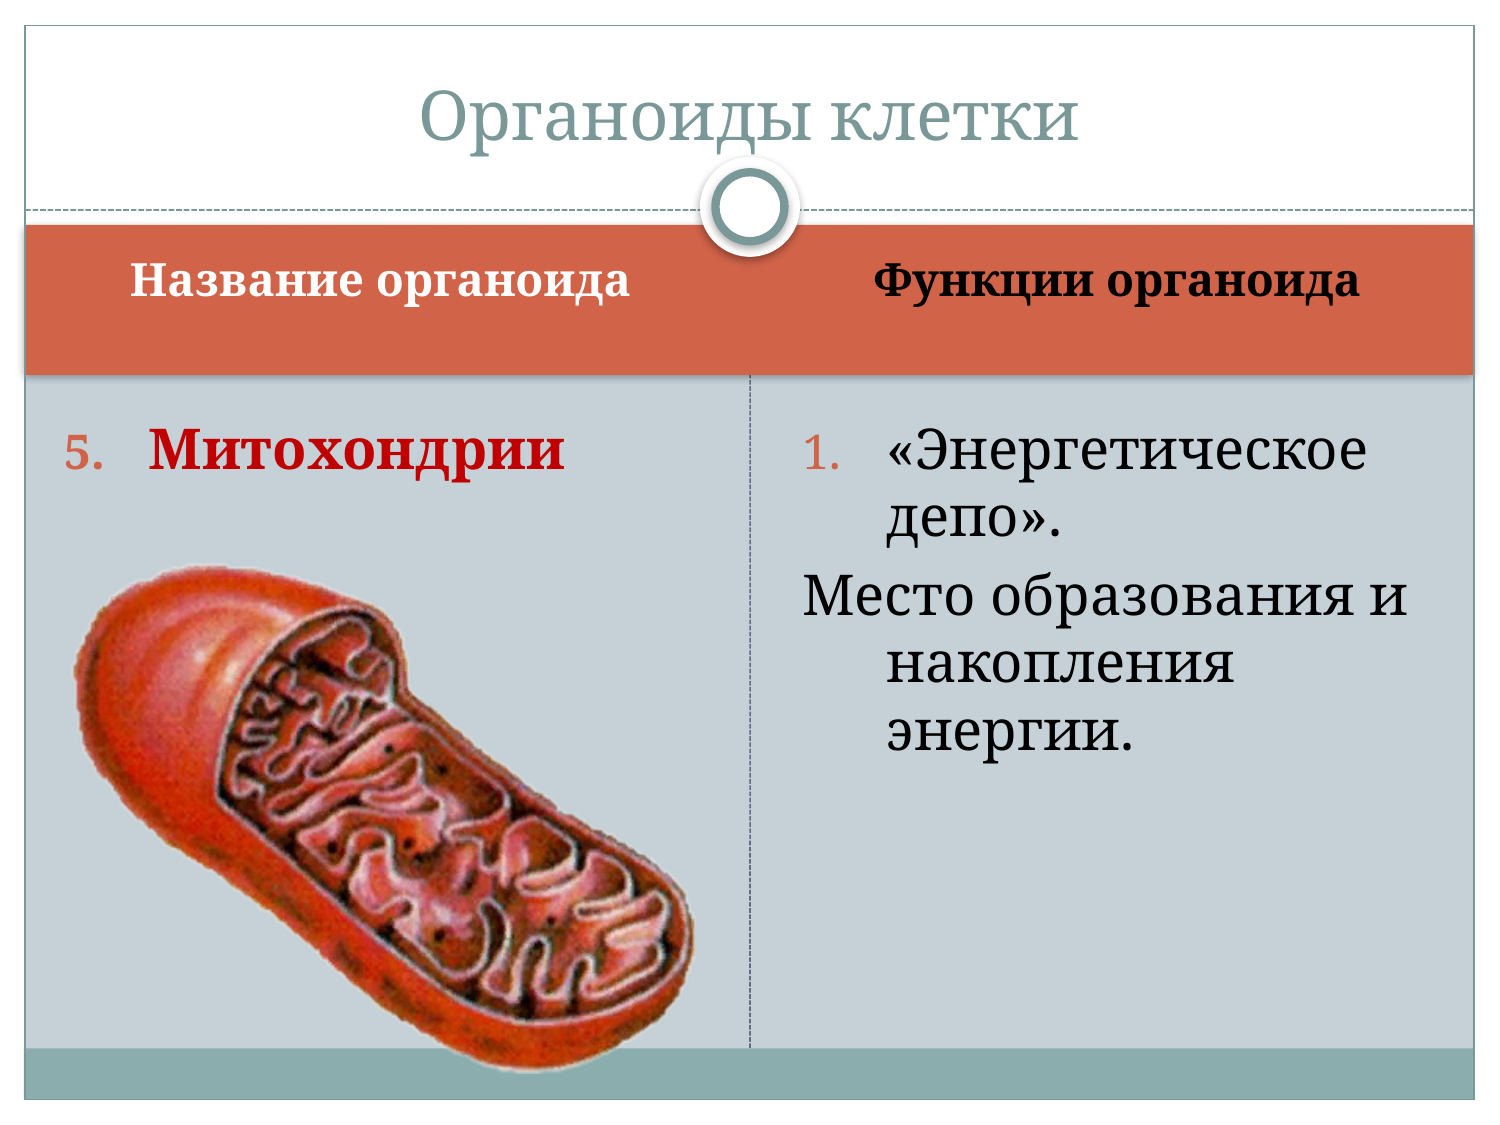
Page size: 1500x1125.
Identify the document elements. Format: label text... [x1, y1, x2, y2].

title Органоиды клетки [49, 37, 1450, 162]
list Функции органоида [785, 249, 1450, 371]
list «Энергетическое депо». Место образования и накопления энергии. [787, 405, 1450, 1033]
list Название органоида [48, 249, 714, 371]
picture [70, 562, 696, 1074]
list Митохондрии [49, 405, 713, 1032]
